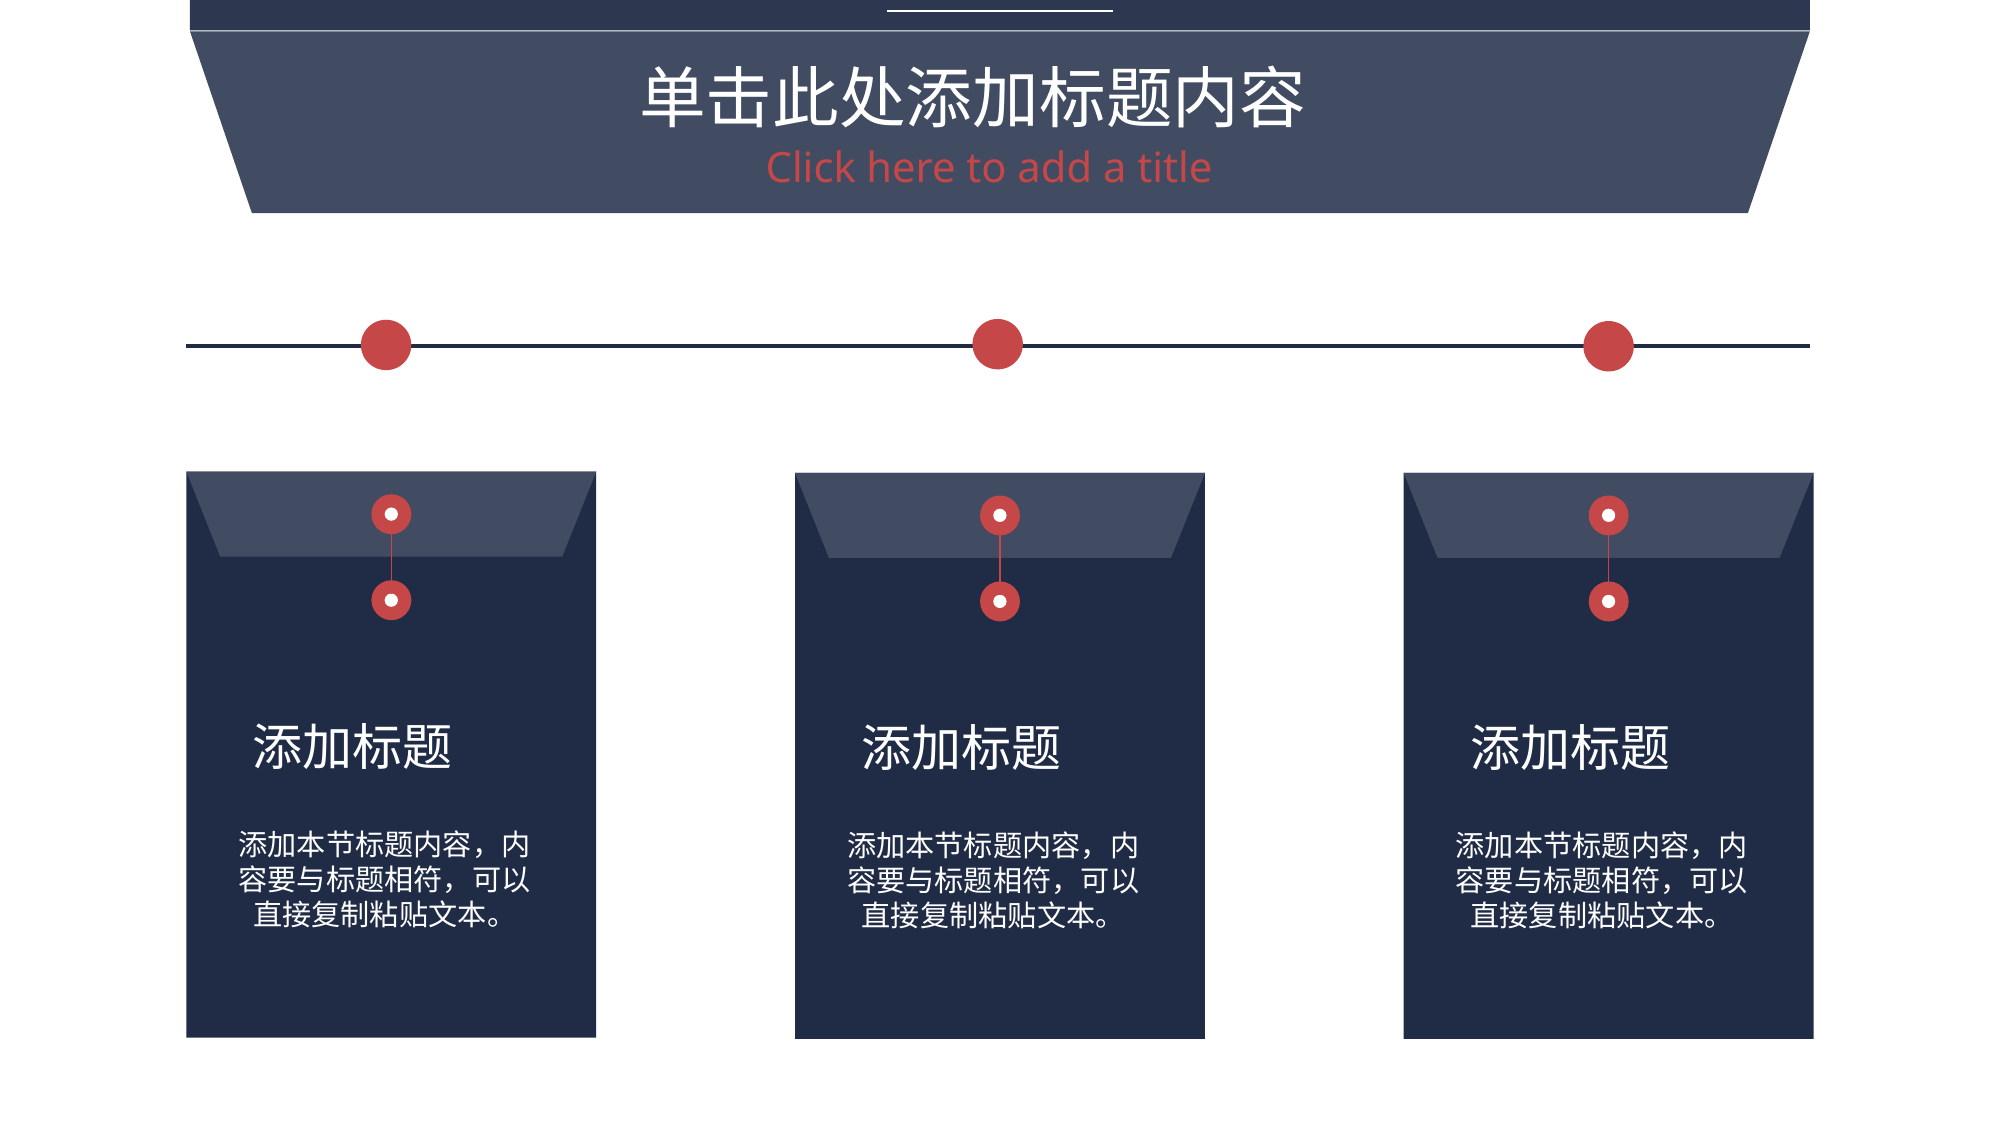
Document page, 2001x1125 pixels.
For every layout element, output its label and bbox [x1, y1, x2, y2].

text_box [1582, 347, 1635, 373]
text_box [971, 347, 1024, 371]
text_box [971, 317, 1024, 346]
text_box [794, 472, 1205, 1039]
text_box [359, 318, 413, 346]
text_box [189, 0, 1810, 213]
text_box [1582, 319, 1635, 346]
text_box [186, 471, 597, 1038]
text_box [1403, 472, 1814, 1039]
text_box [359, 347, 413, 372]
